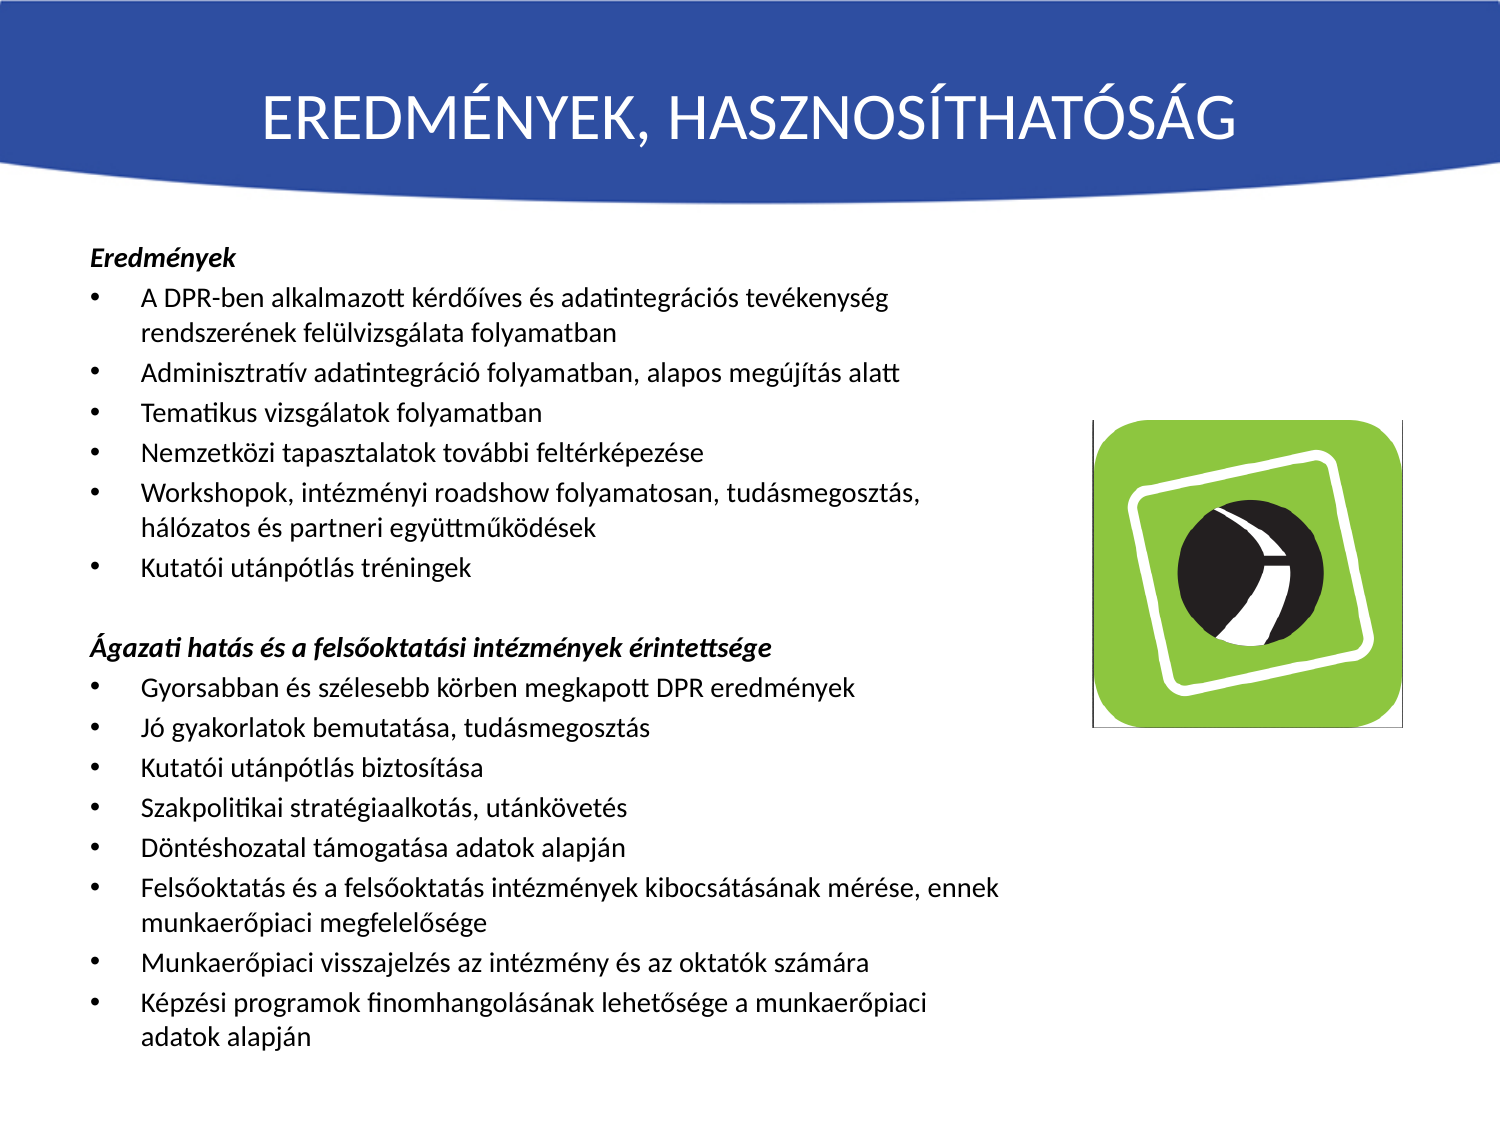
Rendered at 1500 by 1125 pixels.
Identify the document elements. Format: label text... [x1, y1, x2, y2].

picture [0, 0, 1500, 1125]
title EREDMÉNYEK, HASZNOSÍTHATÓSÁG [75, 19, 1425, 207]
list Eredmények A DPR-ben alkalmazott kérdőíves és adatintegrációs tevékenység rendszerének felülvizsgálata folyamatban Adminisztratív adatintegráció folyamatban, alapos megújítás alatt Tematikus vizsgálatok folyamatban Nemzetközi tapasztalatok további feltérképezése Workshopok, intézményi roadshow folyamatosan, tudásmegosztás, hálózatos és partneri együttműködések Kutatói utánpótlás tréningek Ágazati hatás és a felsőoktatási intézmények érintettsége Gyorsabban és szélesebb körben megkapott DPR eredmények Jó gyakorlatok bemutatása, tudásmegosztás Kutatói utánpótlás biztosítása Szakpolitikai stratégiaalkotás, utánkövetés Döntéshozatal támogatása adatok alapján Felsőoktatás és a felsőoktatás intézmények kibocsátásának mérése, ennek munkaerőpiaci megfelelősége Munkaerőpiaci visszajelzés az intézmény és az oktatók számára Képzési programok finomhangolásának lehetősége a munkaerőpiaci adatok alapján [75, 231, 1022, 1071]
